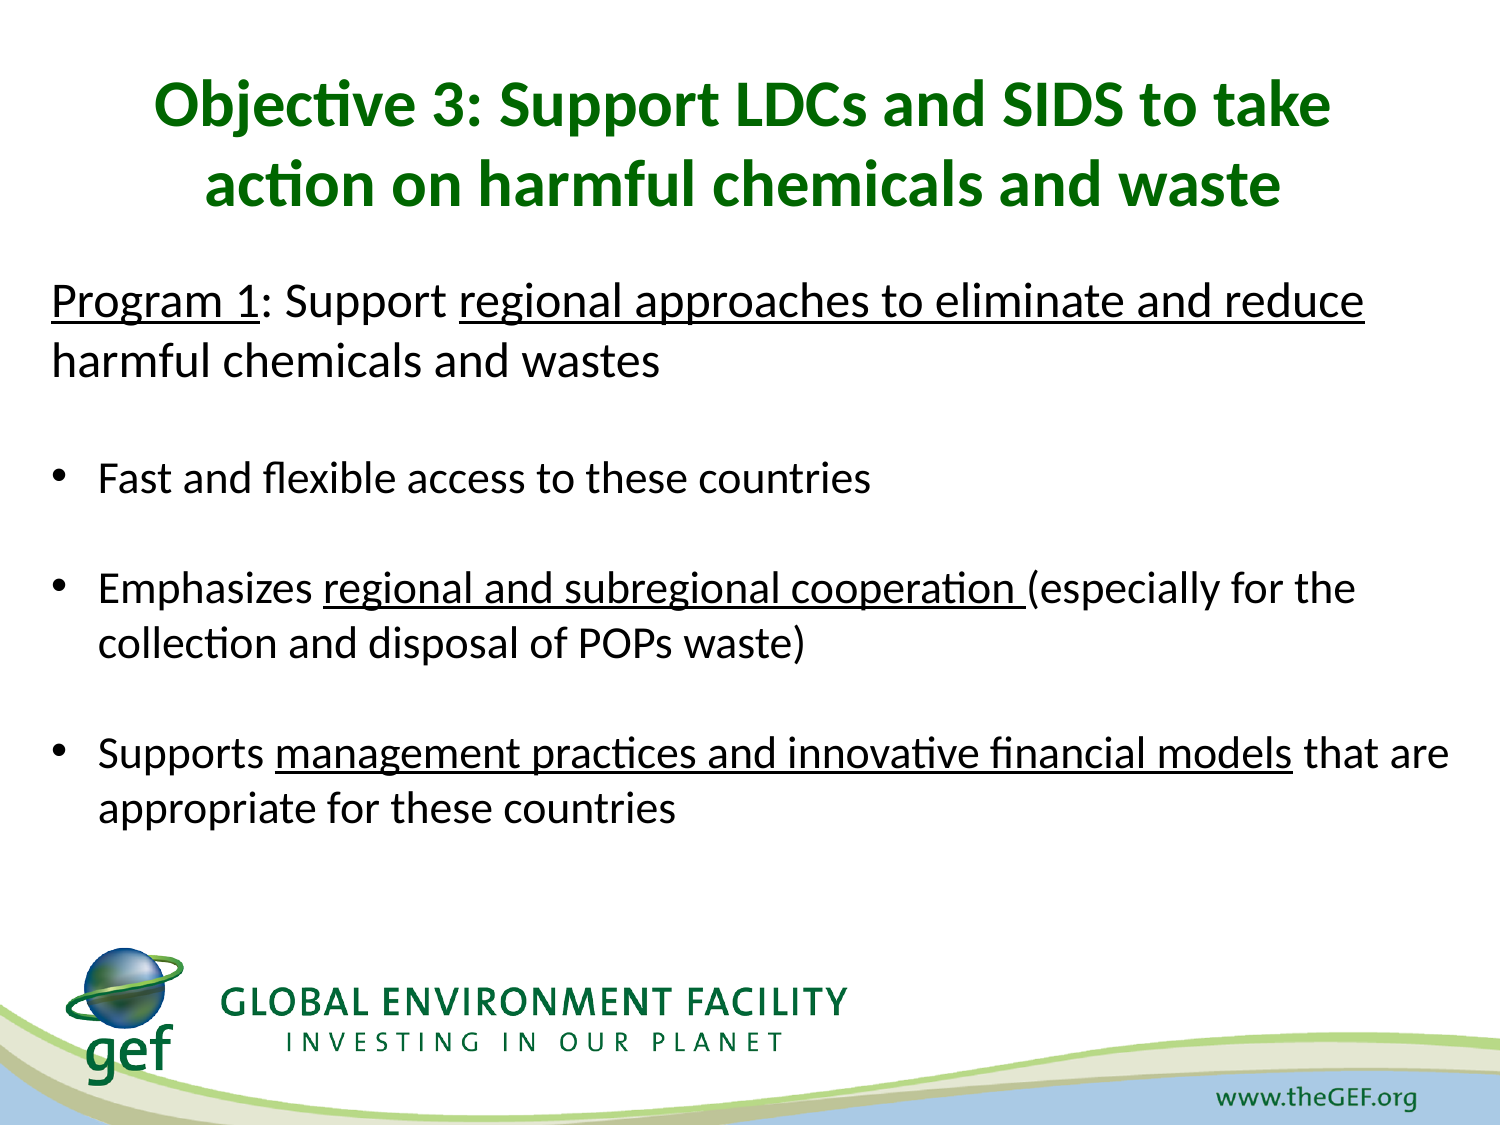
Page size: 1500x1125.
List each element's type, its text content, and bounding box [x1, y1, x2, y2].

picture [0, 920, 1500, 1125]
text_box Program 1: Support regional approaches to eliminate and reduce harmful chemicals and wastes Fast and flexible access to these countries Emphasizes regional and subregional cooperation (especially for the collection and disposal of POPs waste) Supports management practices and innovative financial models that are appropriate for these countries [36, 224, 1499, 840]
title Objective 3: Support LDCs and SIDS to take action on harmful chemicals and waste [87, 0, 1401, 201]
